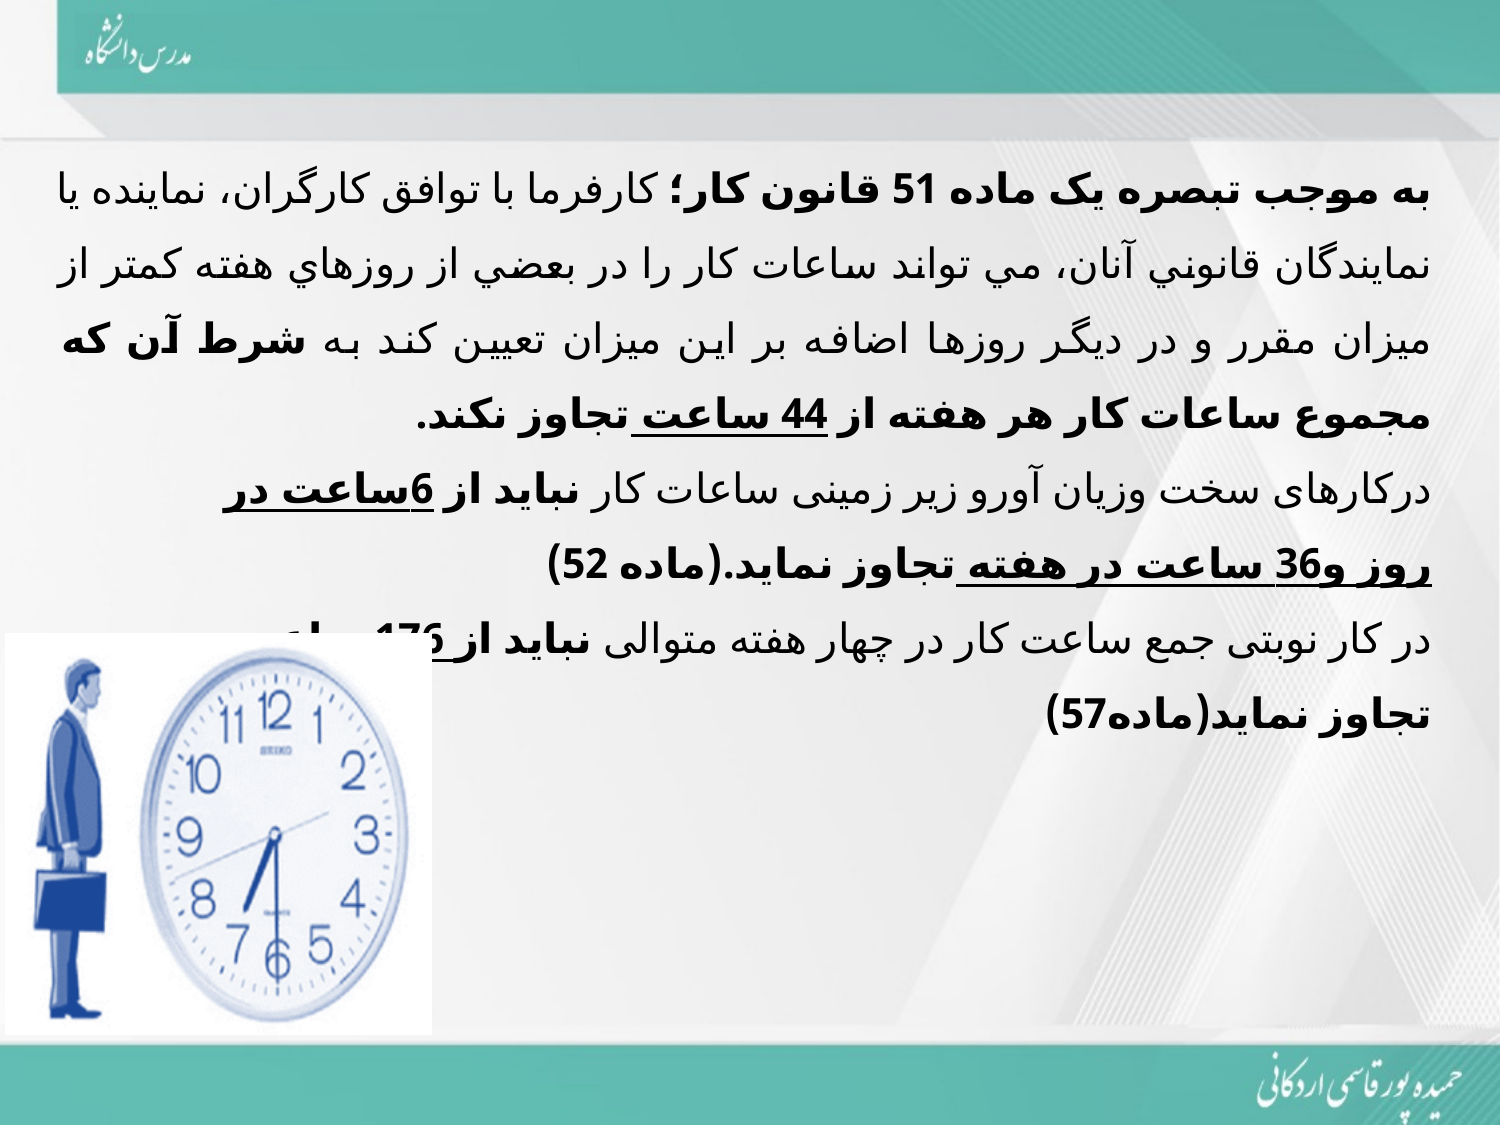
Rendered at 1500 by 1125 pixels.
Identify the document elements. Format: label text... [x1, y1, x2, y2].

picture [0, 0, 1500, 1125]
text_box به موجب تبصره يک ماده 51 قانون کار؛ كارفرما با توافق كارگران، نماينده يا نمايندگان قانوني آنان، مي تواند ساعات كار را در بعضي از روزهاي هفته كمتر از ميزان مقرر و در ديگر روزها اضافه بر اين ميزان تعيين كند به شرط آن كه مجموع ساعات كار هر هفته از 44 ساعت تجاوز نكند. درکارهای سخت وزیان آورو زیر زمینی ساعات کار نباید از 6ساعت در روز و36 ساعت در هفته تجاوز نماید.(ماده 52) در کار نوبتی جمع ساعت کار در چهار هفته متوالی نباید از 176 ساعت تجاوز نماید(ماده57) [41, 54, 1447, 745]
